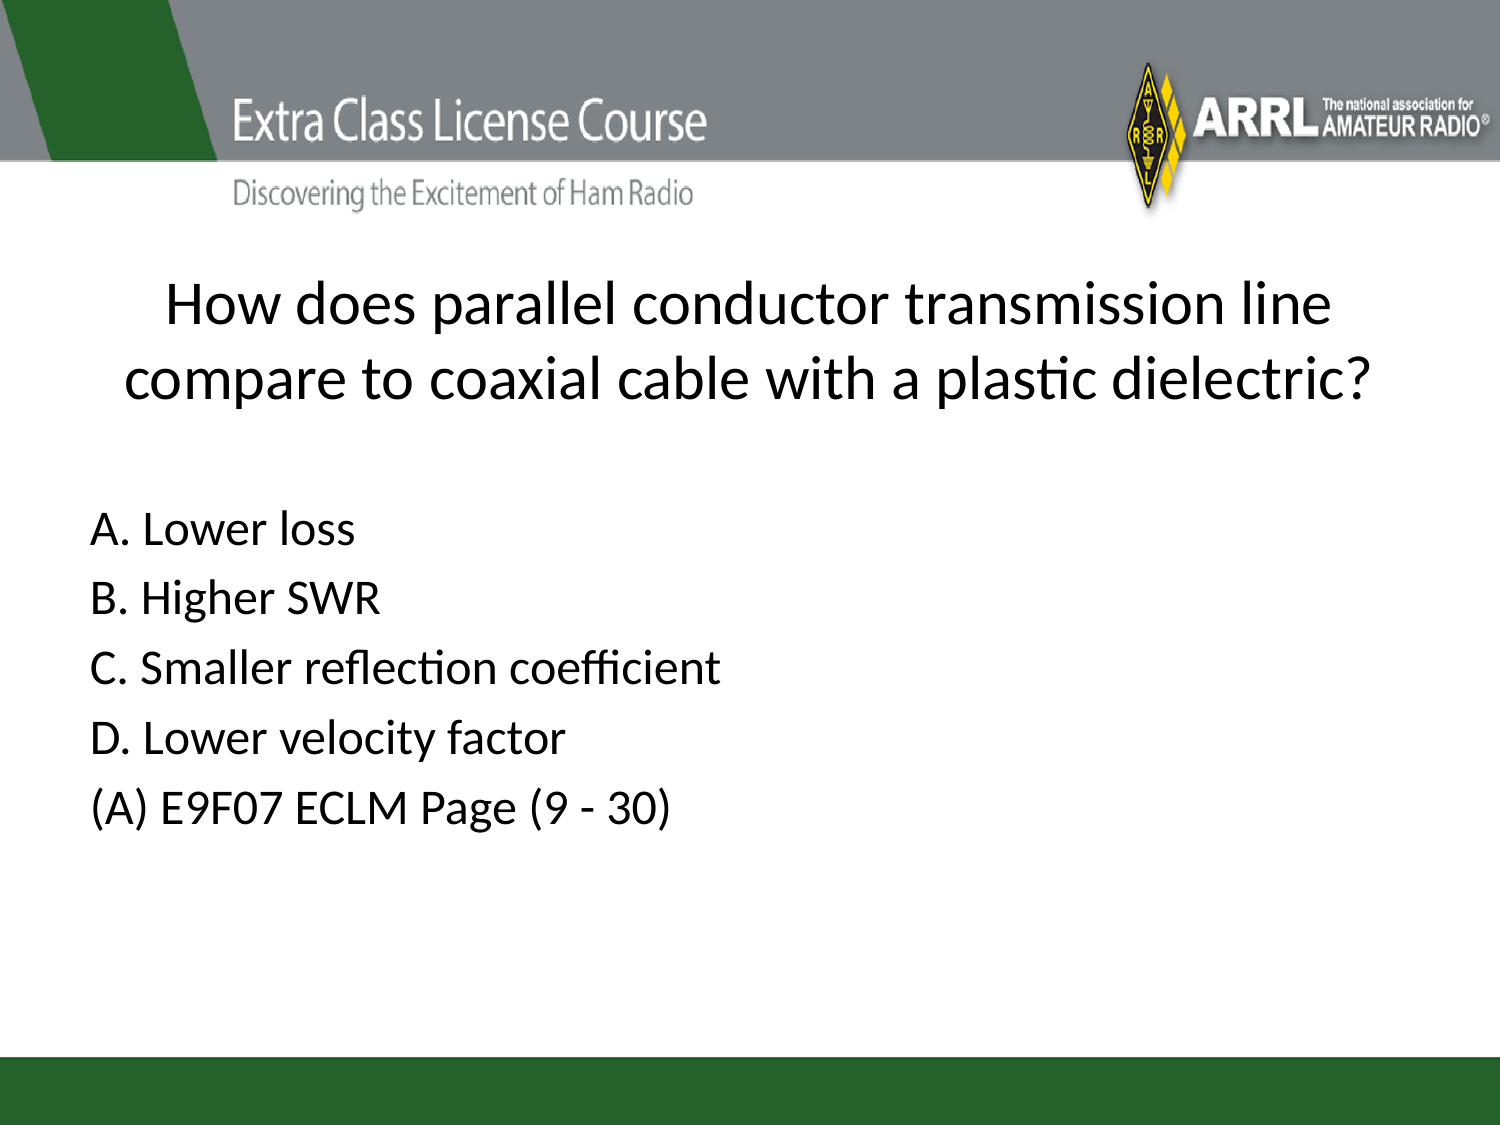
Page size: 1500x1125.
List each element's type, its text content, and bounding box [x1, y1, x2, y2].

title How does parallel conductor transmission line compare to coaxial cable with a plastic dielectric? [75, 254, 1425, 435]
picture [0, 0, 1500, 1125]
list A. Lower loss B. Higher SWR C. Smaller reflection coefficient D. Lower velocity factor (A) E9F07 ECLM Page (9 - 30) [75, 487, 1425, 1005]
